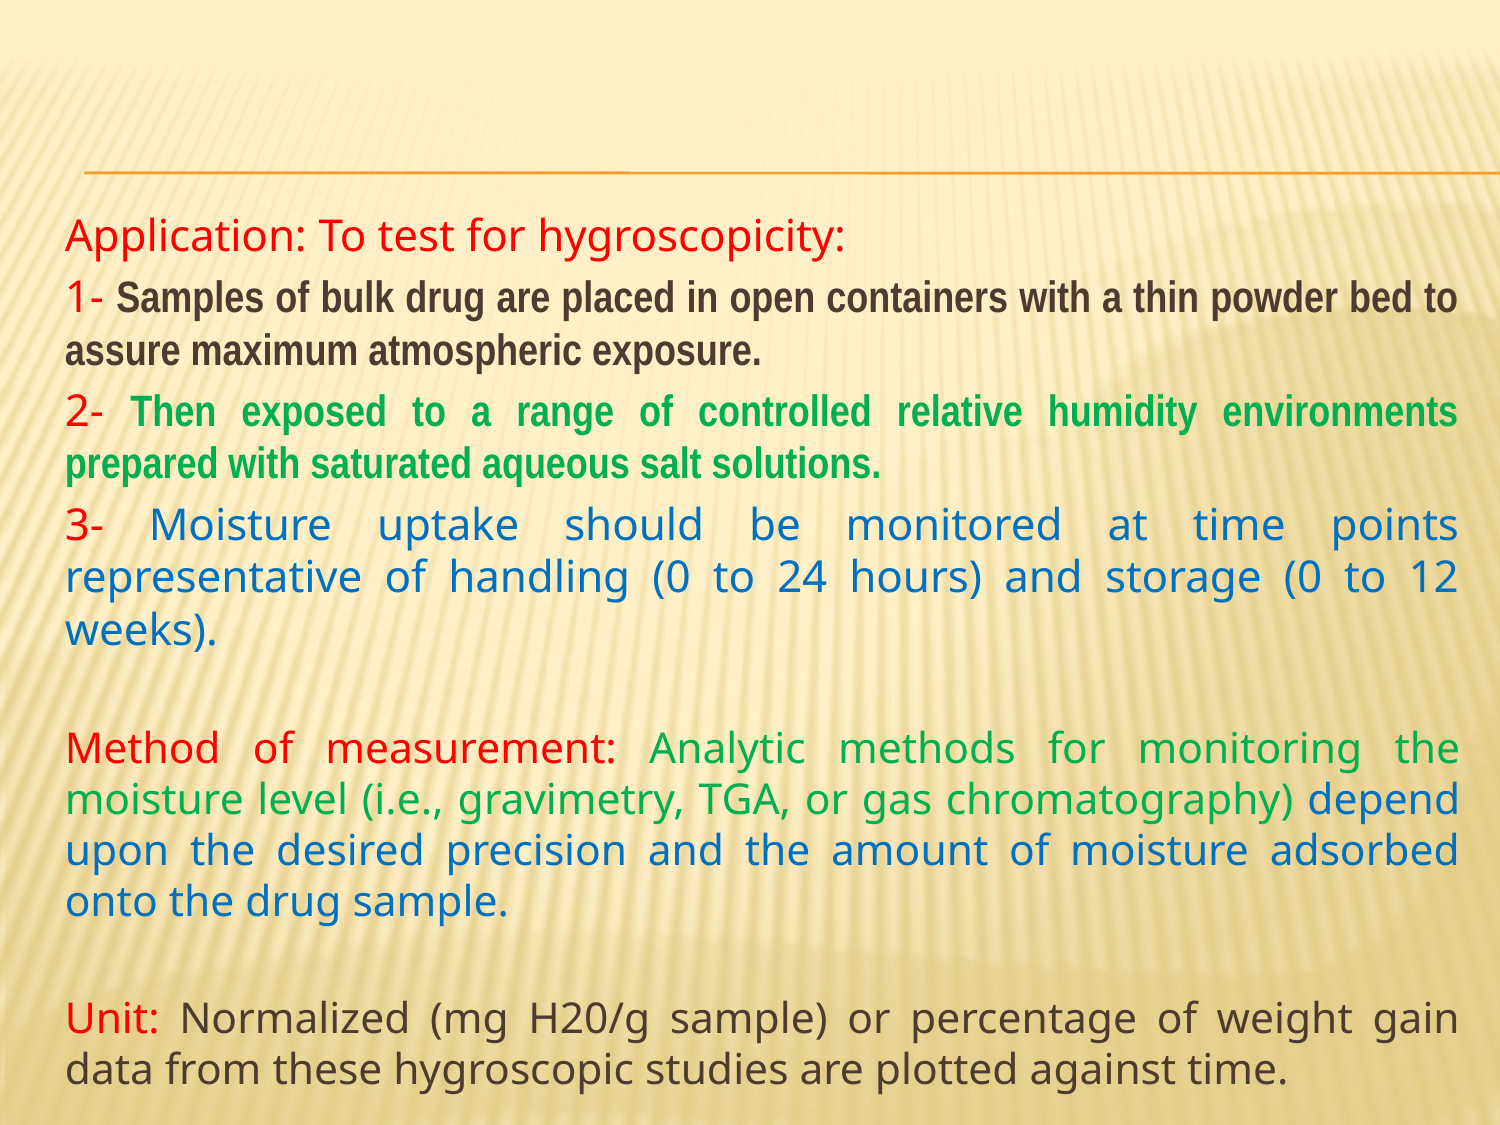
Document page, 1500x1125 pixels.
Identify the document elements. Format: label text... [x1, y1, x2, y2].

list Application: To test for hygroscopicity: 1- Samples of bulk drug are placed in open containers with a thin powder bed to assure maximum atmospheric exposure. 2- Then exposed to a range of controlled relative humidity environments prepared with saturated aqueous salt solutions. 3- Moisture uptake should be monitored at time points representative of handling (0 to 24 hours) and storage (0 to 12 weeks). Method of measurement: Analytic methods for monitoring the moisture level (i.e., gravimetry, TGA, or gas chromatography) depend upon the desired precision and the amount of moisture adsorbed onto the drug sample. Unit: Normalized (mg H20/g sample) or percentage of weight gain data from these hygroscopic studies are plotted against time. [50, 200, 1475, 1113]
